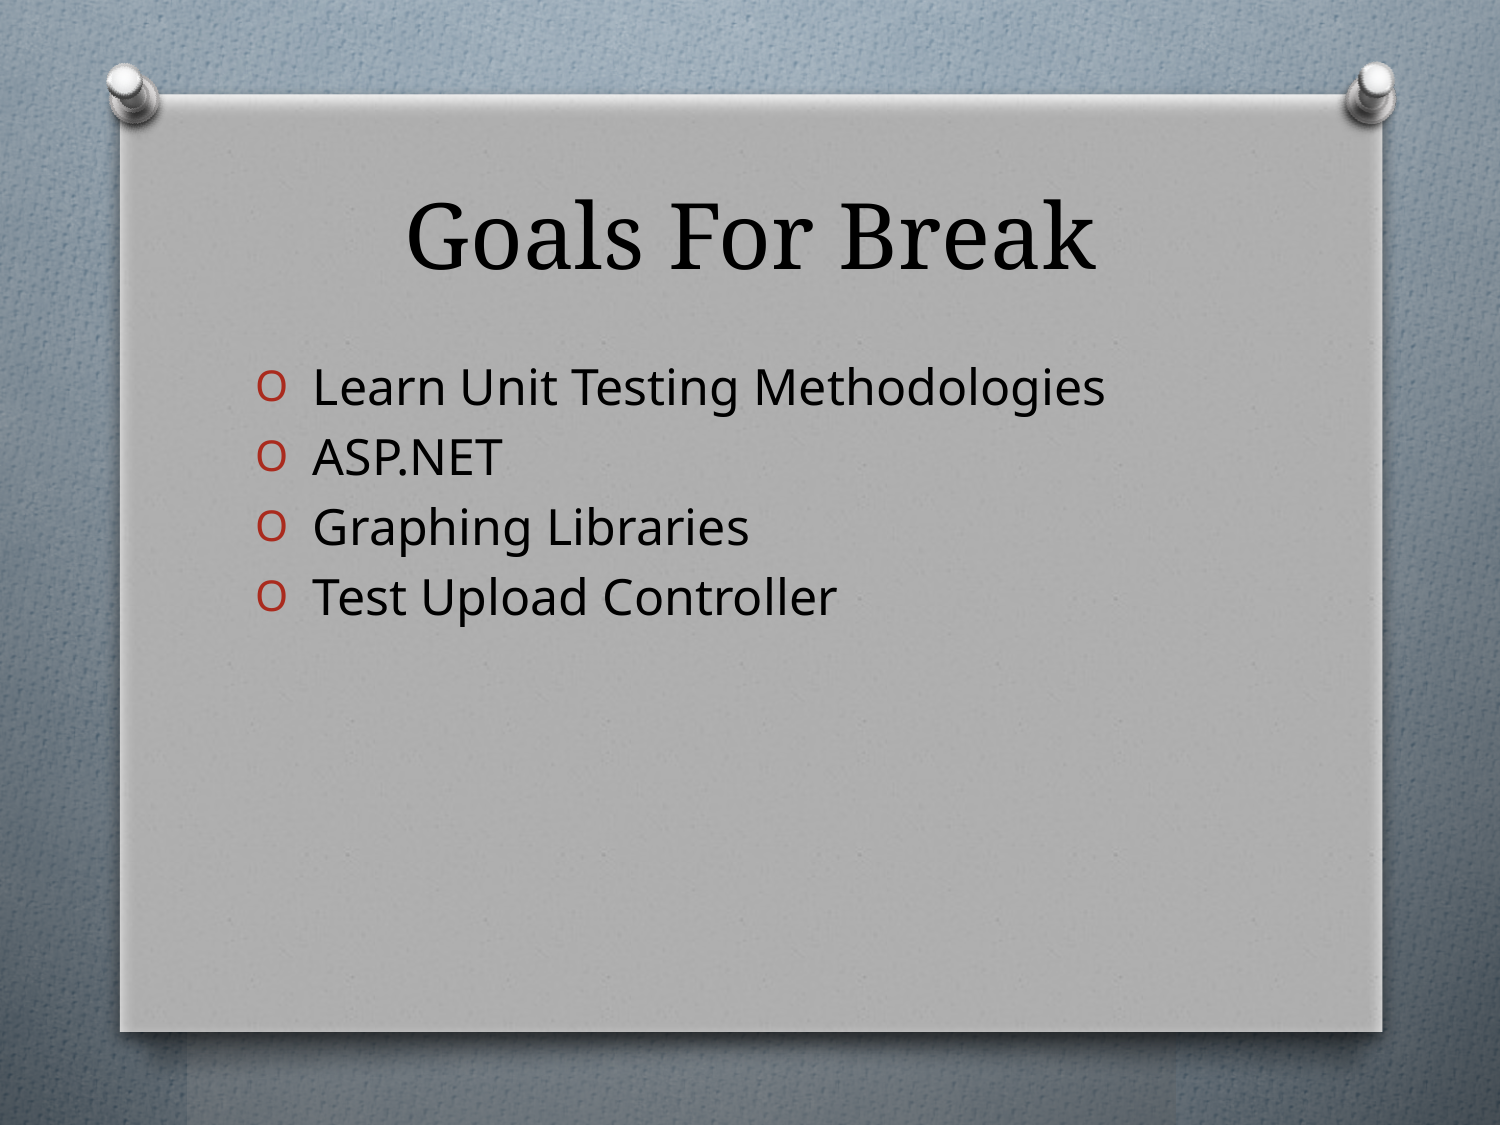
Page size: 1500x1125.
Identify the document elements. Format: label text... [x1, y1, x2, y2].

list Learn Unit Testing Methodologies ASP.NET Graphing Libraries Test Upload Controller [240, 347, 1257, 939]
title Goals For Break [179, 134, 1323, 332]
picture [1317, 35, 1439, 156]
picture [75, 29, 198, 153]
